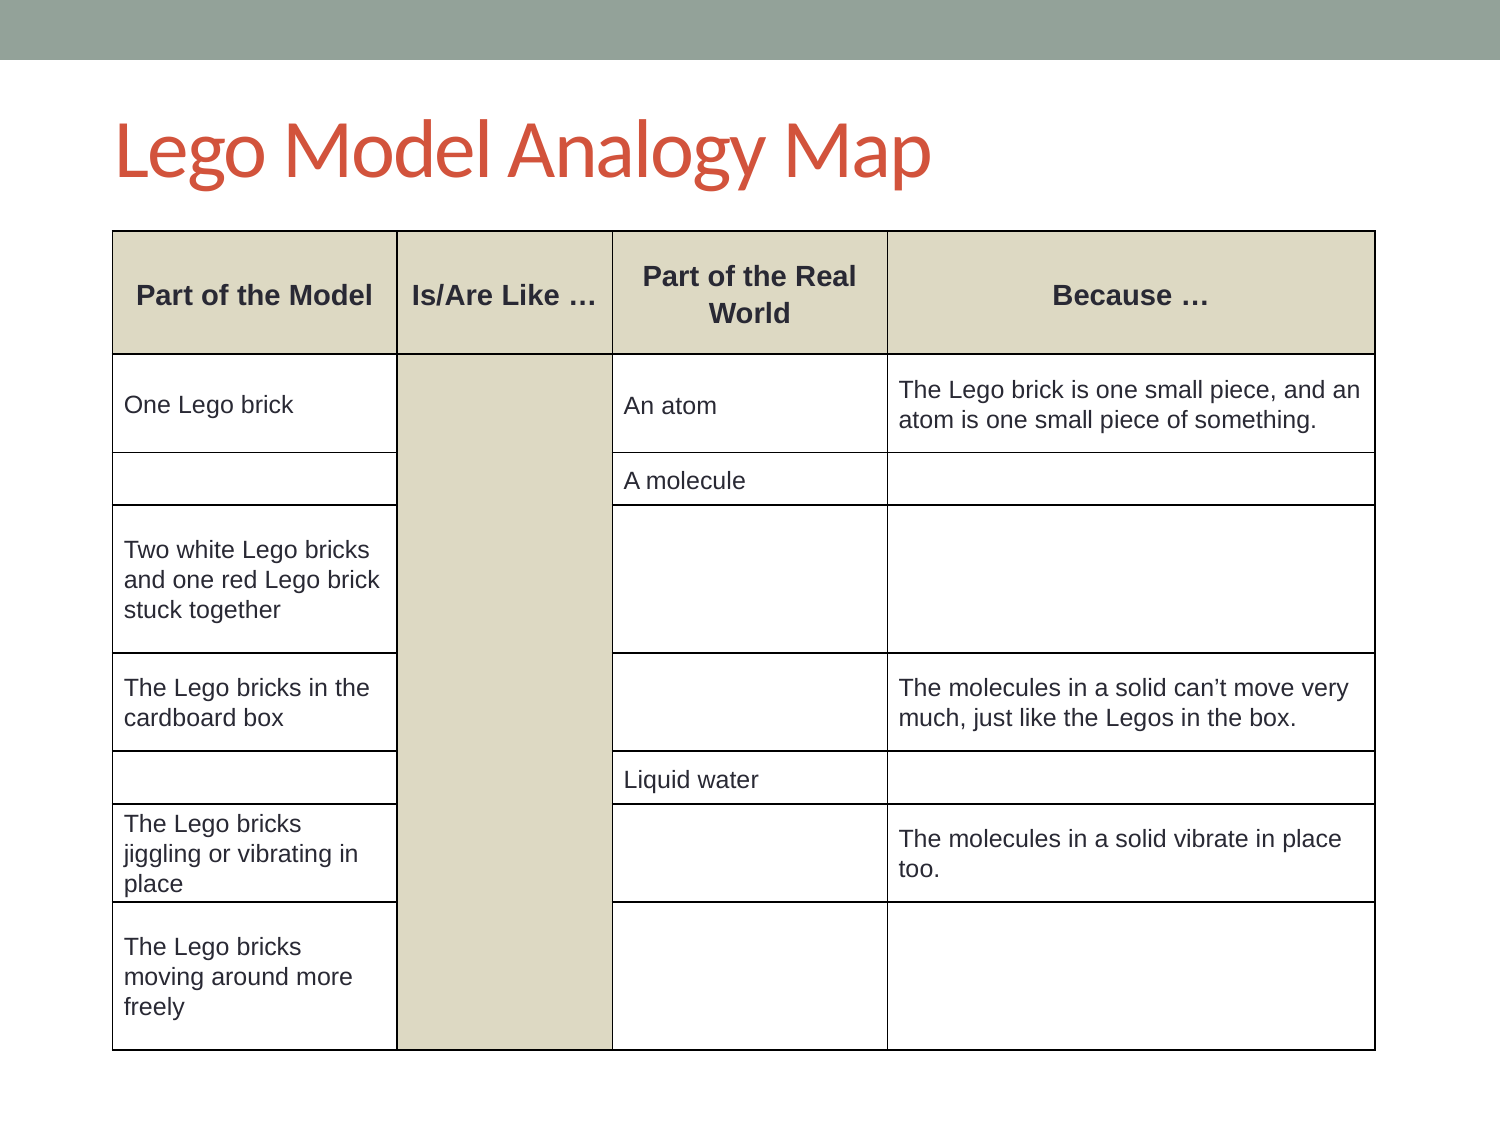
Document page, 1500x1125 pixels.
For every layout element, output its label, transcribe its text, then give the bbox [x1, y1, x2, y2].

table_cell The Lego bricks moving around more freely [113, 903, 396, 1049]
table_cell [113, 752, 396, 803]
table_cell Liquid water [613, 752, 887, 803]
table_cell One Lego brick [113, 355, 396, 452]
table_cell The Lego brick is one small piece, and an atom is one small piece of something. [888, 355, 1374, 452]
table_header Part of the Model [113, 232, 396, 353]
list [75, 262, 1425, 1063]
table_cell An atom [613, 355, 887, 452]
table_header Is/Are Like … [398, 232, 612, 353]
table_cell A molecule [613, 453, 887, 504]
table_cell [613, 654, 887, 750]
table_cell The Lego bricks in the cardboard box [113, 654, 396, 750]
table_cell [888, 752, 1374, 803]
table_header Because … [888, 232, 1374, 353]
table_header Part of the Real World [613, 232, 887, 353]
table_cell [888, 506, 1374, 652]
table_cell [613, 805, 887, 901]
table_cell [613, 506, 887, 652]
table_cell The molecules in a solid vibrate in place too. [888, 805, 1374, 901]
title Lego Model Analogy Map [99, 62, 1425, 225]
table_cell [398, 355, 612, 1049]
table_cell The Lego bricks jiggling or vibrating in place [113, 805, 396, 901]
table_cell The molecules in a solid can’t move very much, just like the Legos in the box. [888, 654, 1374, 750]
table_cell [888, 453, 1374, 504]
table_cell Two white Lego bricks and one red Lego brick stuck together [113, 506, 396, 652]
table_cell [888, 903, 1374, 1049]
table_cell [613, 903, 887, 1049]
table_cell [113, 453, 396, 504]
